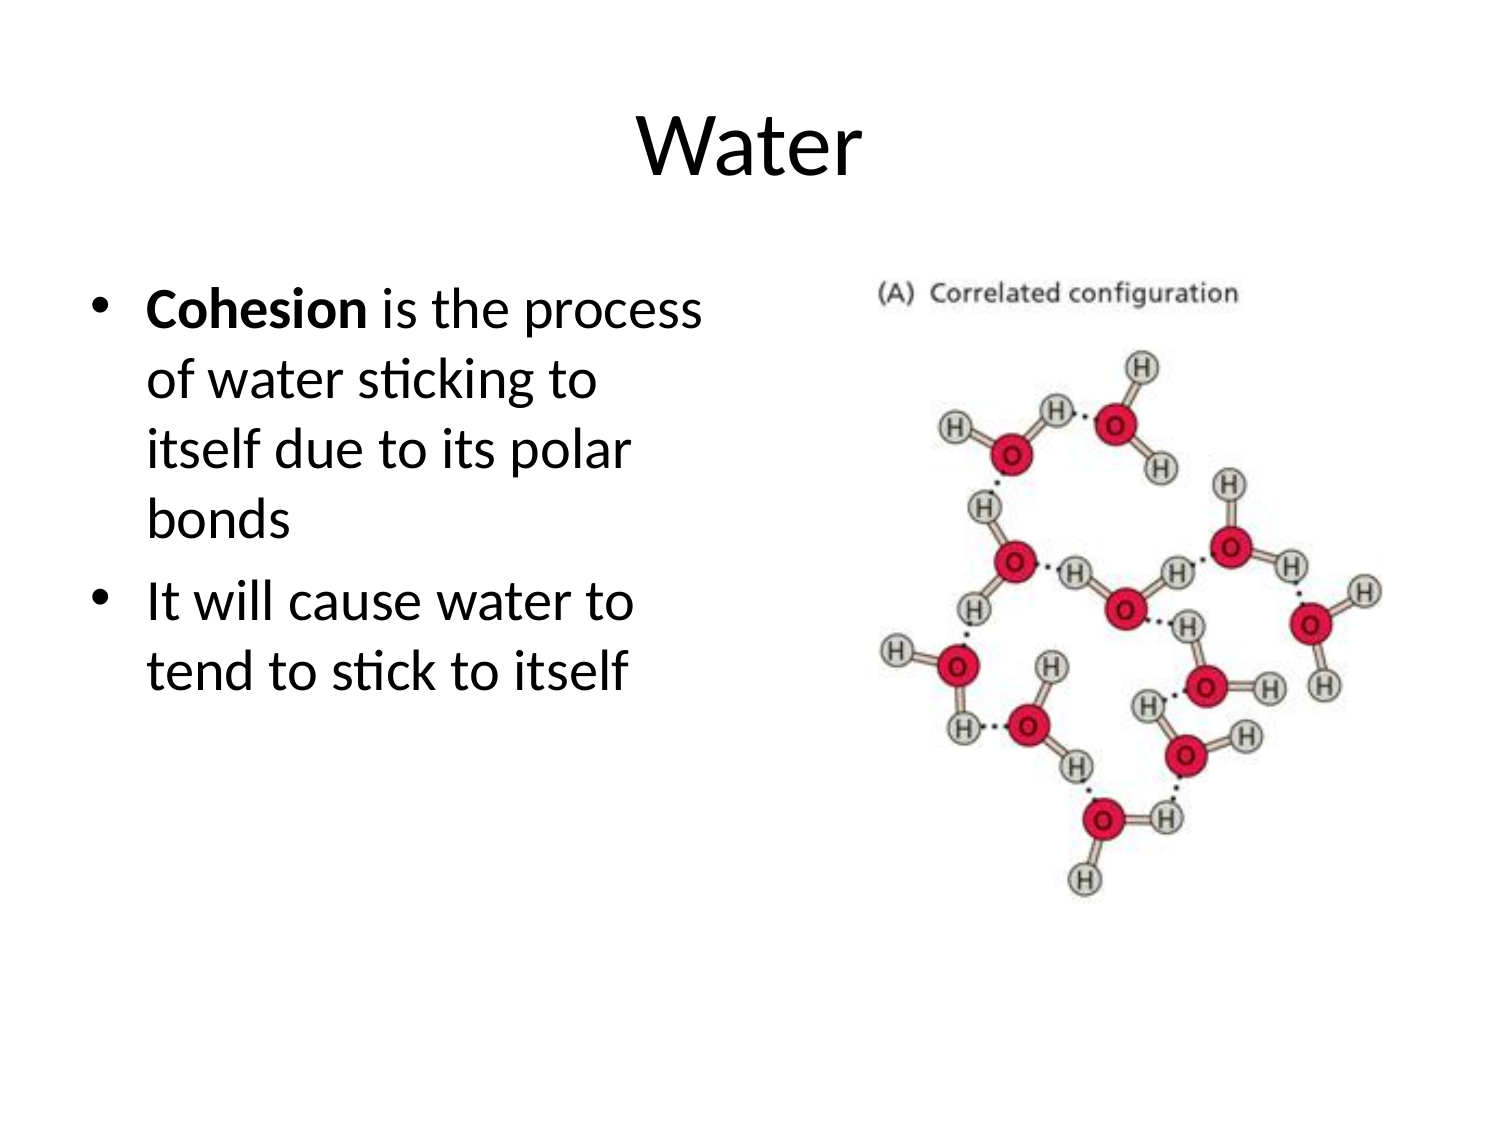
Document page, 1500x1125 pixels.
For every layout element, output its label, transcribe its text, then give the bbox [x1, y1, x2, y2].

title Water [75, 45, 1425, 233]
list Cohesion is the process of water sticking to itself due to its polar bonds It will cause water to tend to stick to itself [75, 262, 738, 1005]
picture [862, 262, 1401, 935]
